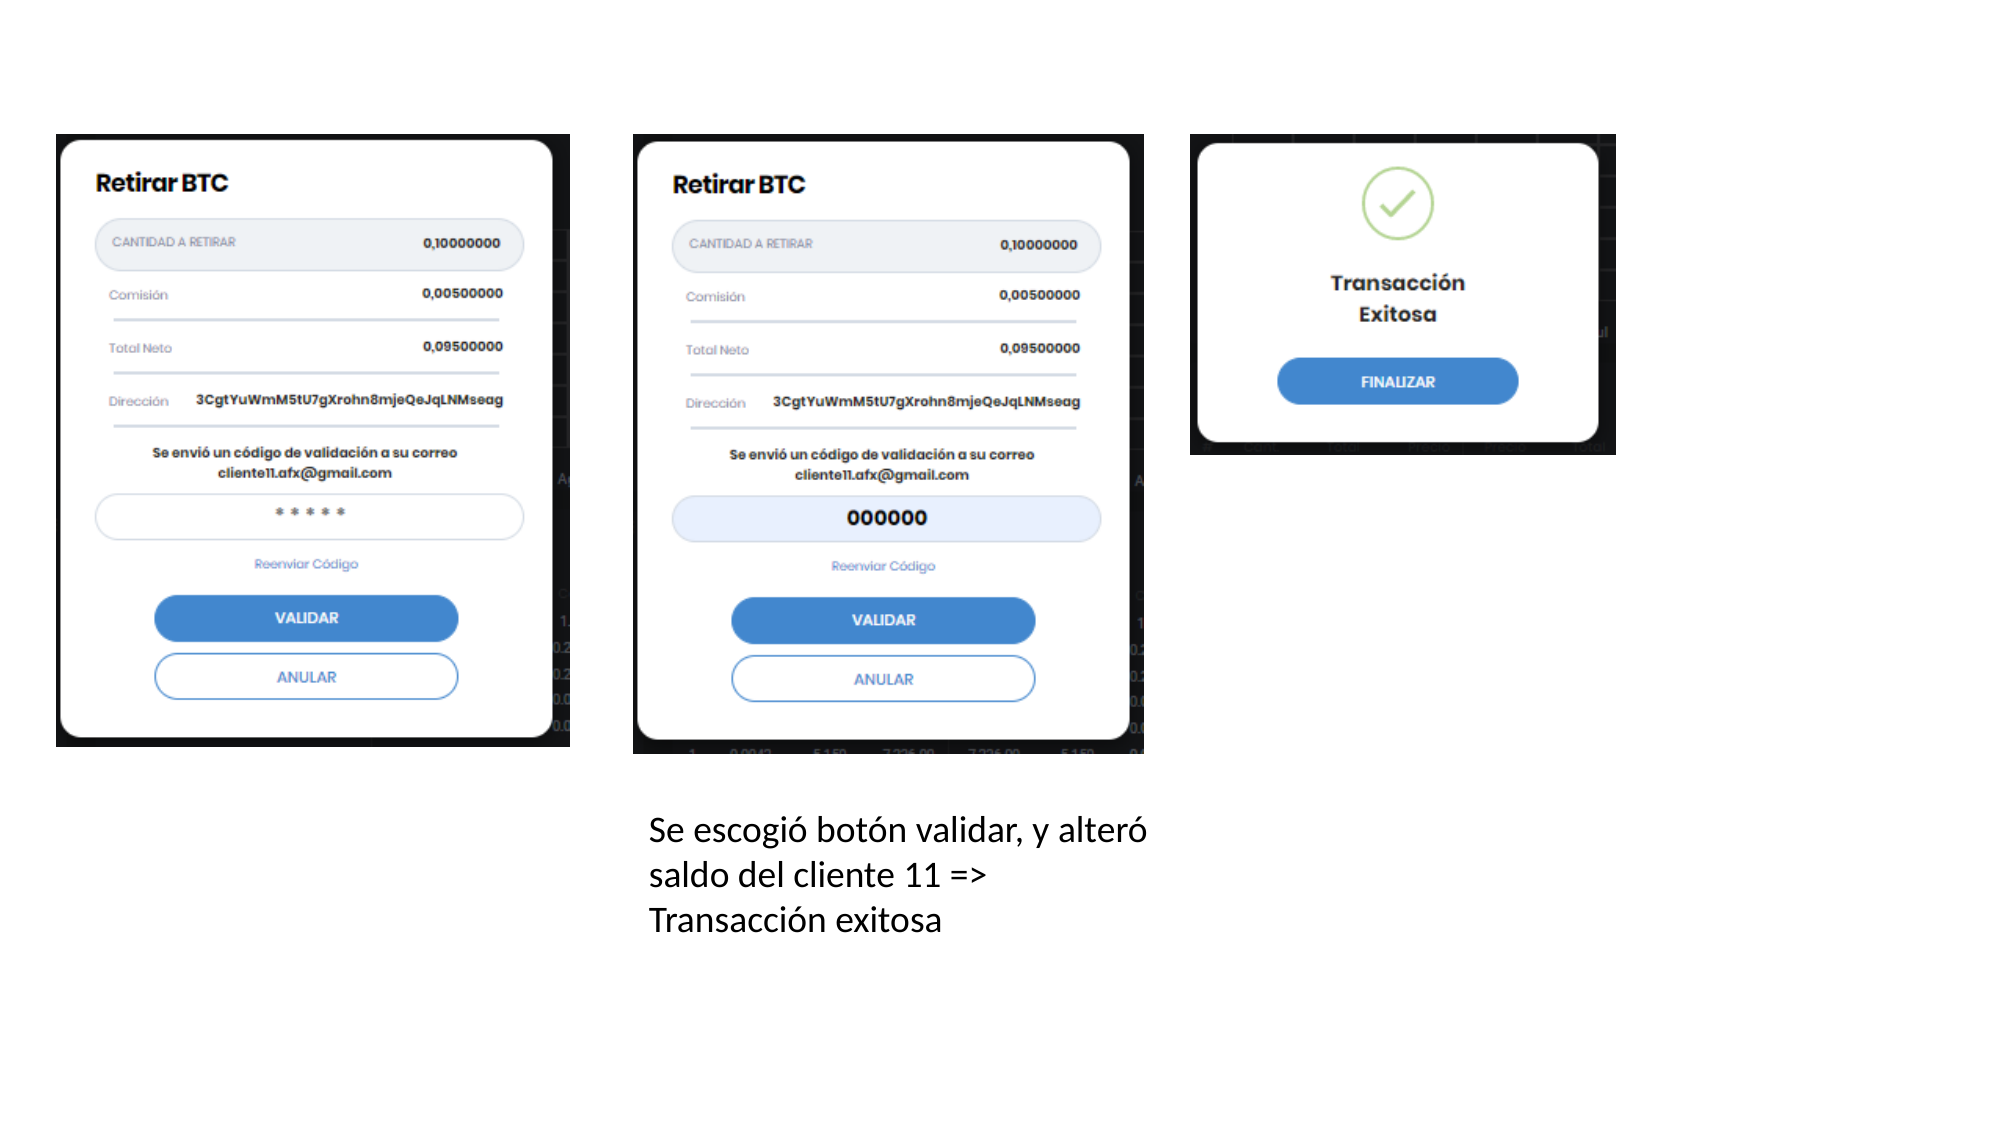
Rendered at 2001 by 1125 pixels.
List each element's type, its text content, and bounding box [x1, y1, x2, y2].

picture [1190, 134, 1616, 455]
text_box Se escogió botón validar, y alteró saldo del cliente 11 => Transacción exitosa [633, 797, 1172, 948]
picture [56, 134, 570, 747]
picture [633, 134, 1144, 754]
